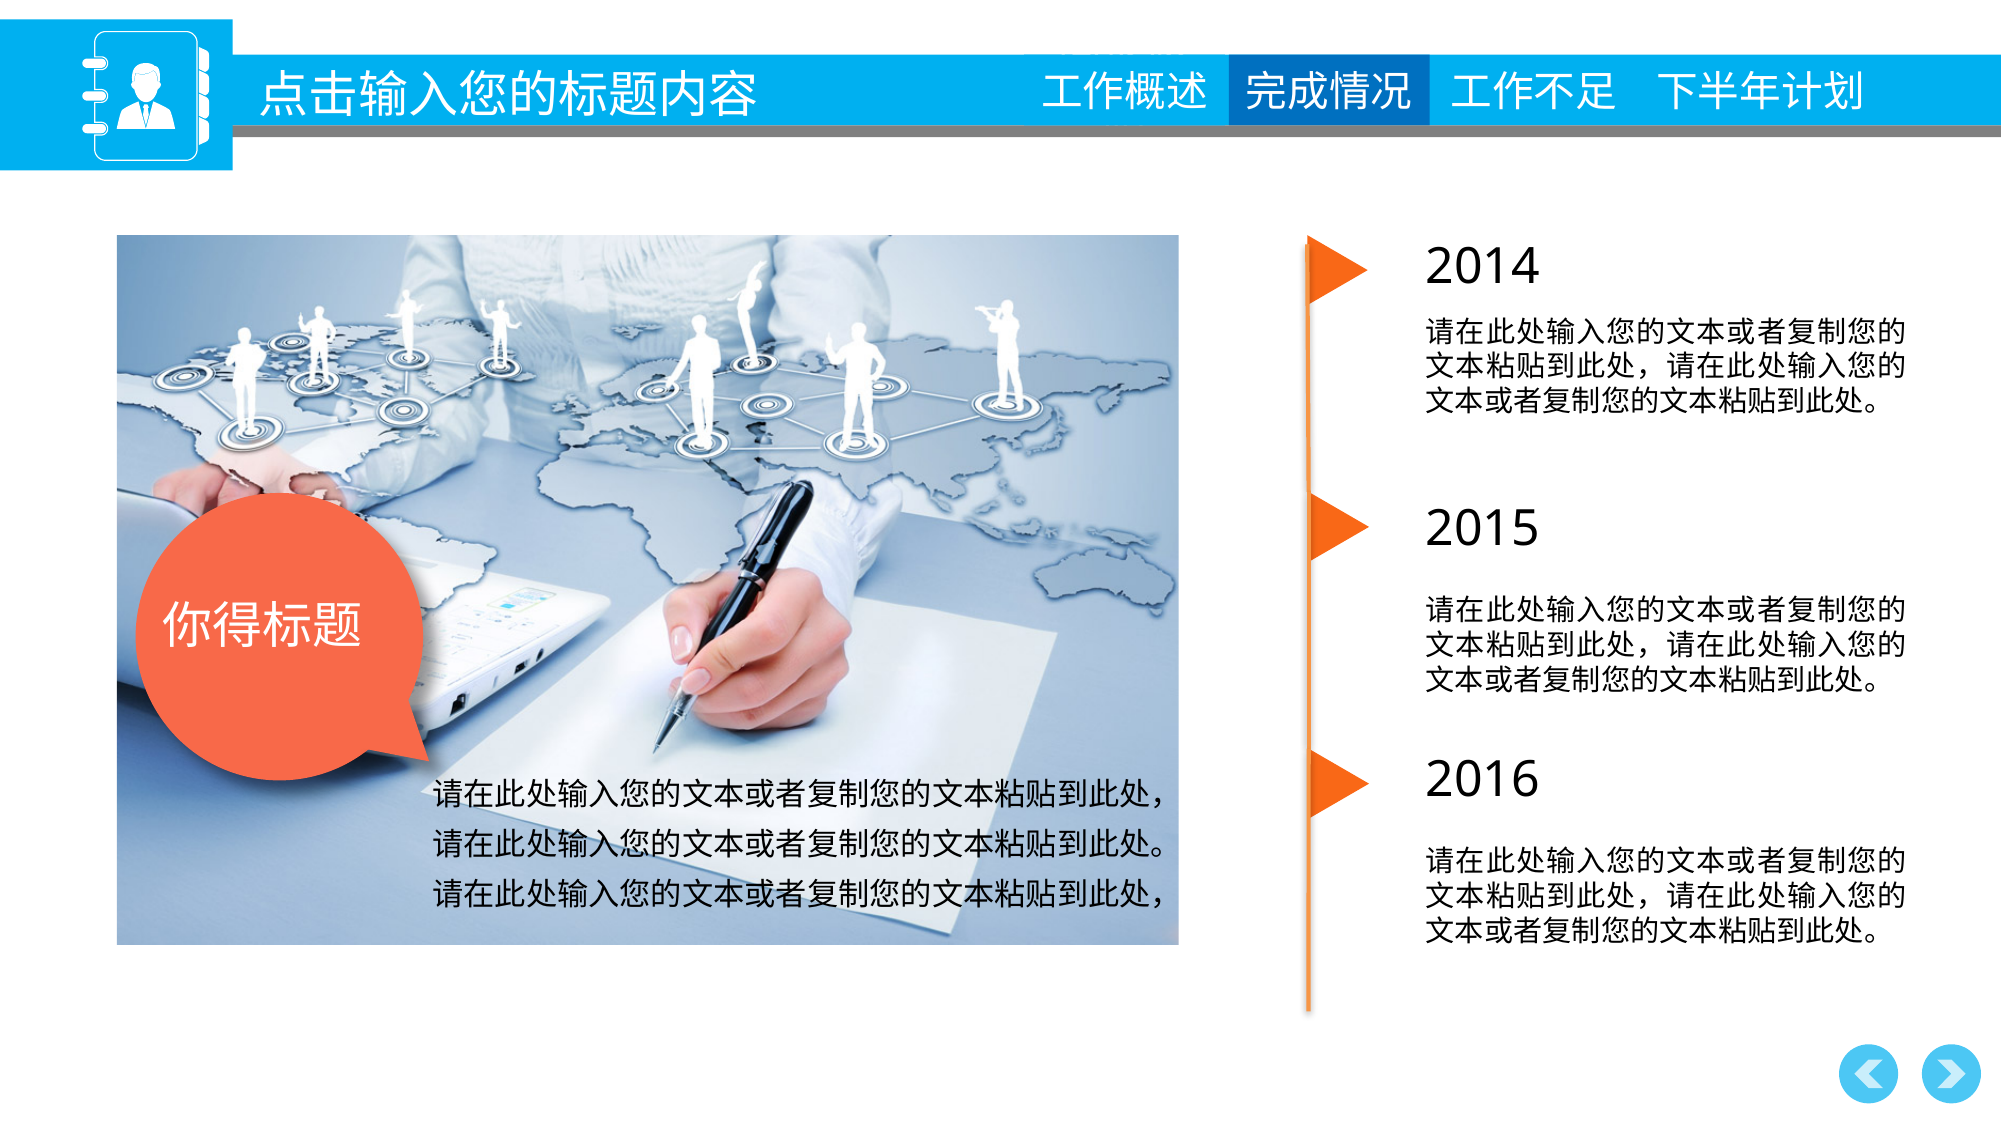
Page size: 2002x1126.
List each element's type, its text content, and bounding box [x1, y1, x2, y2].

text_box 2016 [1410, 739, 1587, 815]
text_box 请在此处输入您的文本或者复制您的文本粘贴到此处，请在此处输入您的文本或者复制您的文本粘贴到此处。 [1410, 584, 1922, 704]
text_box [1308, 491, 1370, 748]
text_box [82, 31, 210, 161]
text_box [0, 17, 235, 172]
text_box 请在此处输入您的文本或者复制您的文本粘贴到此处，请在此处输入您的文本或者复制您的文本粘贴到此处。 [1410, 834, 1922, 955]
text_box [1308, 748, 1370, 1012]
text_box 2014 [1410, 225, 1587, 301]
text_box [1307, 234, 1368, 491]
text_box [362, 709, 1273, 929]
text_box 点击输入您的标题内容 [243, 54, 774, 130]
text_box 请在此处输入您的文本或者复制您的文本粘贴到此处，请在此处输入您的文本或者复制您的文本粘贴到此处。 [1410, 305, 1922, 426]
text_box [135, 492, 438, 781]
text_box [115, 233, 1181, 947]
text_box 2015 [1410, 487, 1587, 563]
text_box 请在此处输入您的文本或者复制您的文本粘贴到此处， 请在此处输入您的文本或者复制您的文本粘贴到此处。 请在此处输入您的文本或者复制您的文本粘贴到此处， [417, 767, 1198, 920]
